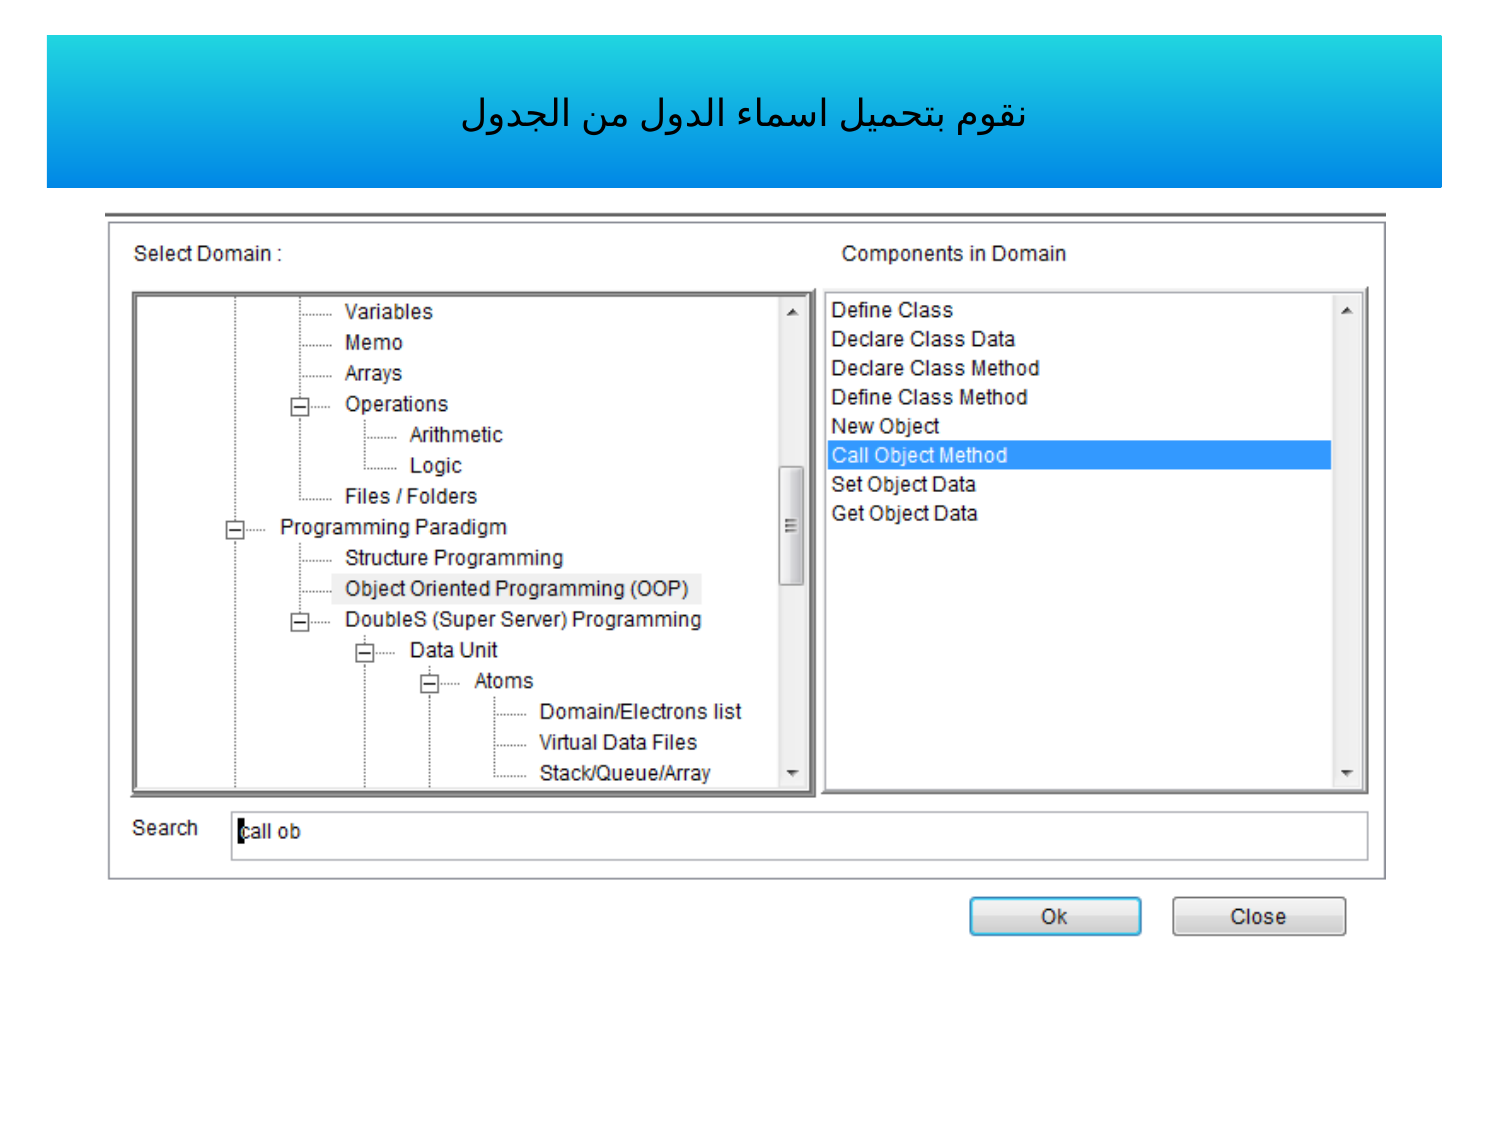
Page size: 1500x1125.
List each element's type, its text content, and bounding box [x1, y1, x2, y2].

title نقوم بتحميل اسماء الدول من الجدول [46, 35, 1442, 188]
picture [105, 210, 1387, 950]
